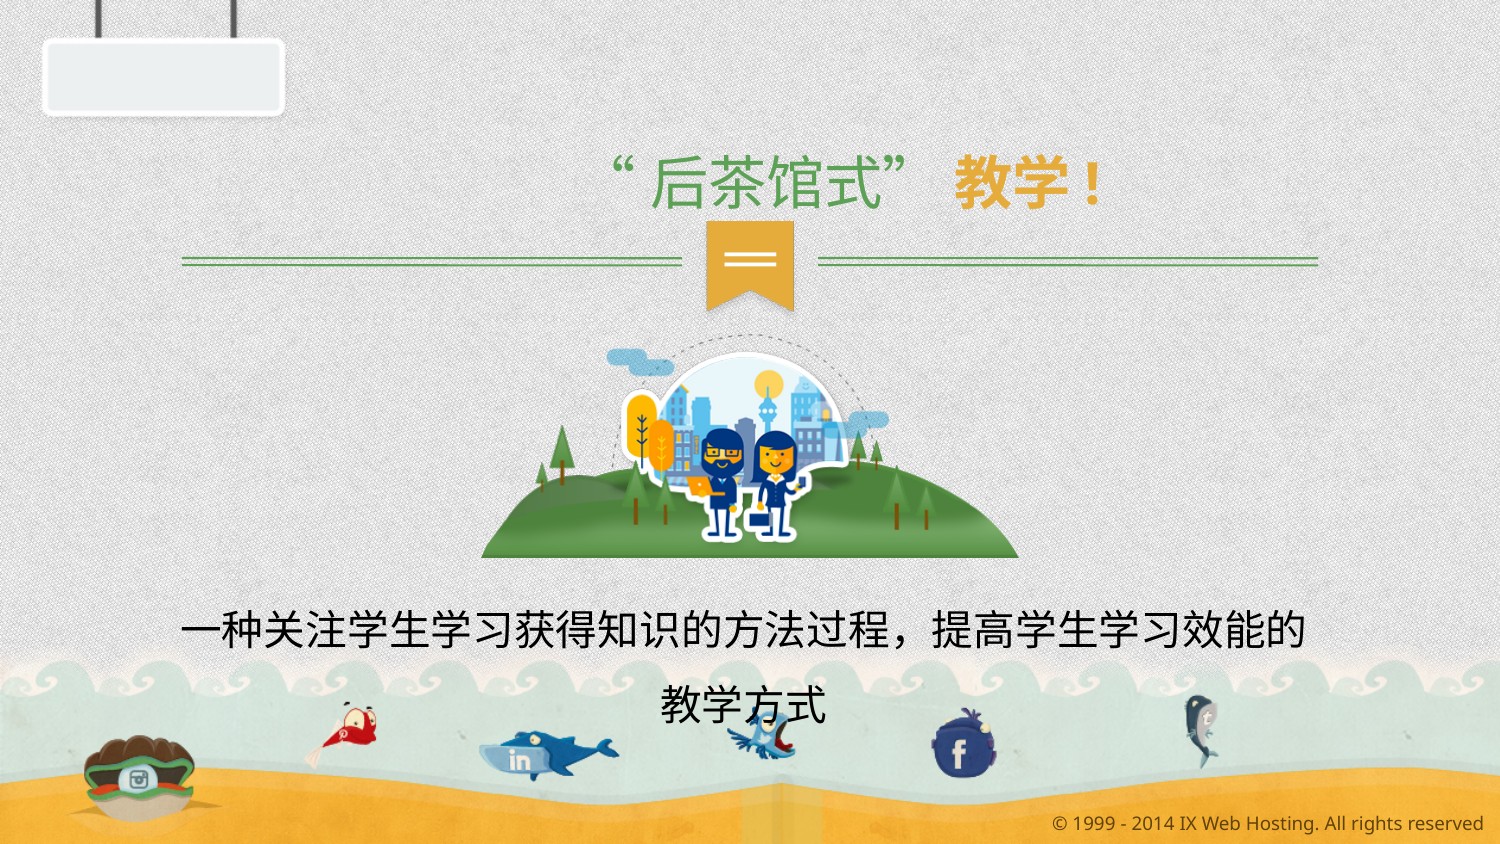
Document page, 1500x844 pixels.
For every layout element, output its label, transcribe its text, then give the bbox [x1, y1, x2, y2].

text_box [181, 221, 1319, 323]
text_box 一种关注学生学习获得知识的方法过程，提高学生学习效能的教学方式 [162, 571, 1325, 737]
picture [0, 0, 1500, 844]
text_box “后茶馆式” 教学! [562, 138, 1226, 220]
text_box © 1999 - 2014 IX Web Hosting. All rights reserved [1037, 804, 1500, 842]
